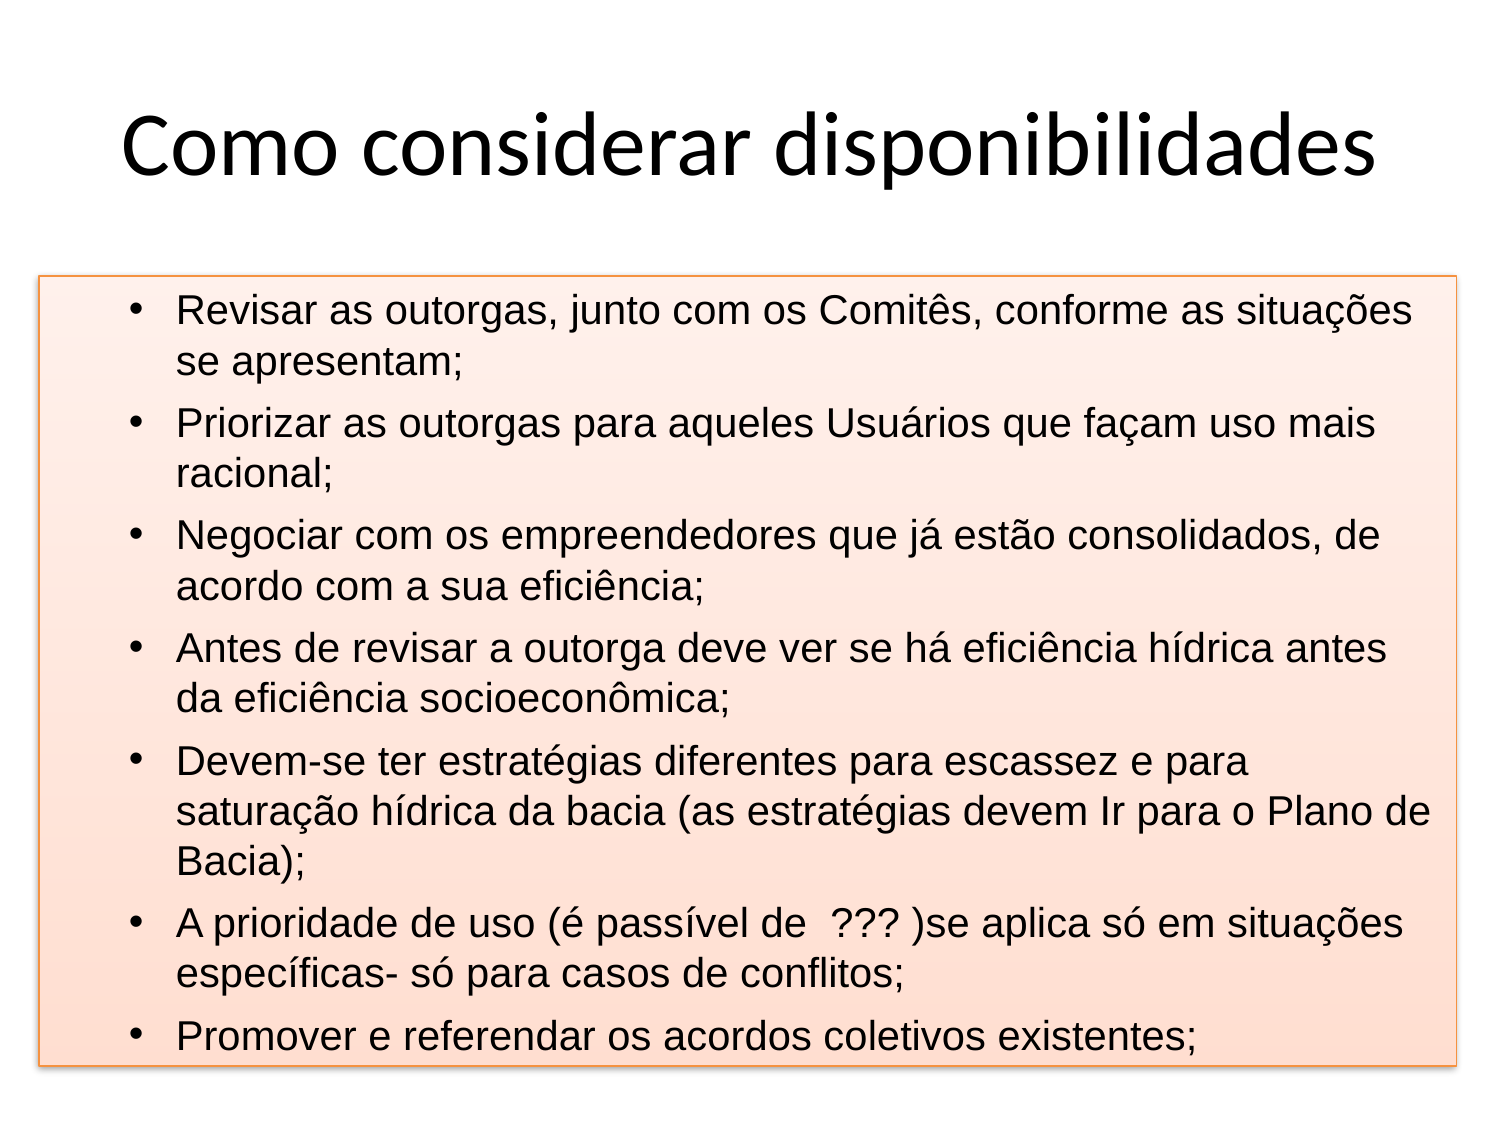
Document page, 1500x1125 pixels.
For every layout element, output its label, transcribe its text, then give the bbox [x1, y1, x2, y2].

title Como considerar disponibilidades [75, 45, 1425, 233]
text_box Revisar as outorgas, junto com os Comitês, conforme as situações se apresentam; Priorizar as outorgas para aqueles Usuários que façam uso mais racional; Negociar com os empreendedores que já estão consolidados, de acordo com a sua eficiência; Antes de revisar a outorga deve ver se há eficiência hídrica antes da eficiência socioeconômica; Devem-se ter estratégias diferentes para escassez e para saturação hídrica da bacia (as estratégias devem Ir para o Plano de Bacia); A prioridade de uso (é passível de ??? )se aplica só em situações específicas- só para casos de conflitos; Promover e referendar os acordos coletivos existentes; [38, 275, 1457, 1067]
